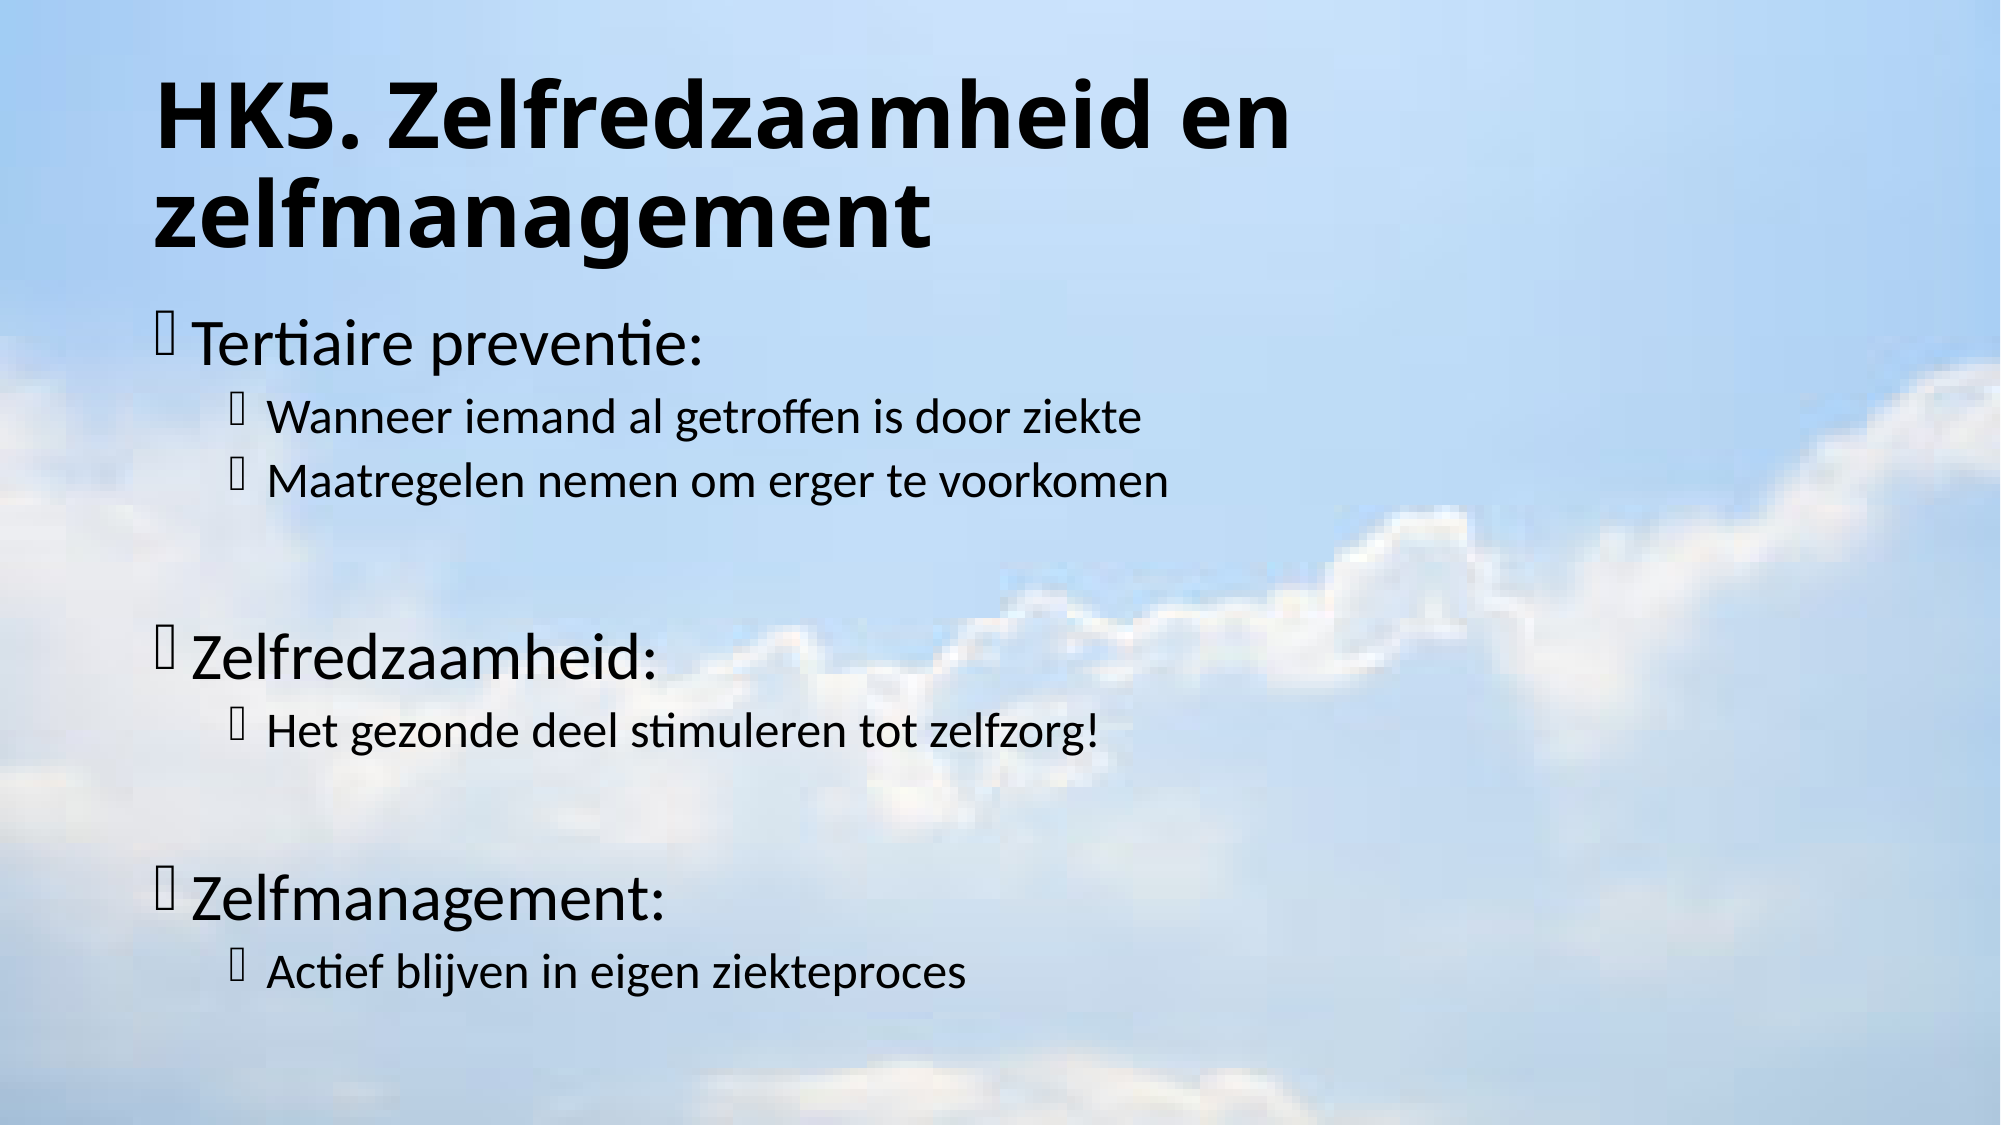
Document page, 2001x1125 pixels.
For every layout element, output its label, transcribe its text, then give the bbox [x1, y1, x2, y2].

title HK5. Zelfredzaamheid en zelfmanagement [138, 60, 1864, 278]
list Tertiaire preventie: Wanneer iemand al getroffen is door ziekte Maatregelen nemen om erger te voorkomen Zelfredzaamheid: Het gezonde deel stimuleren tot zelfzorg! Zelfmanagement: Actief blijven in eigen ziekteproces [138, 299, 1864, 1014]
picture [0, 0, 2001, 1125]
